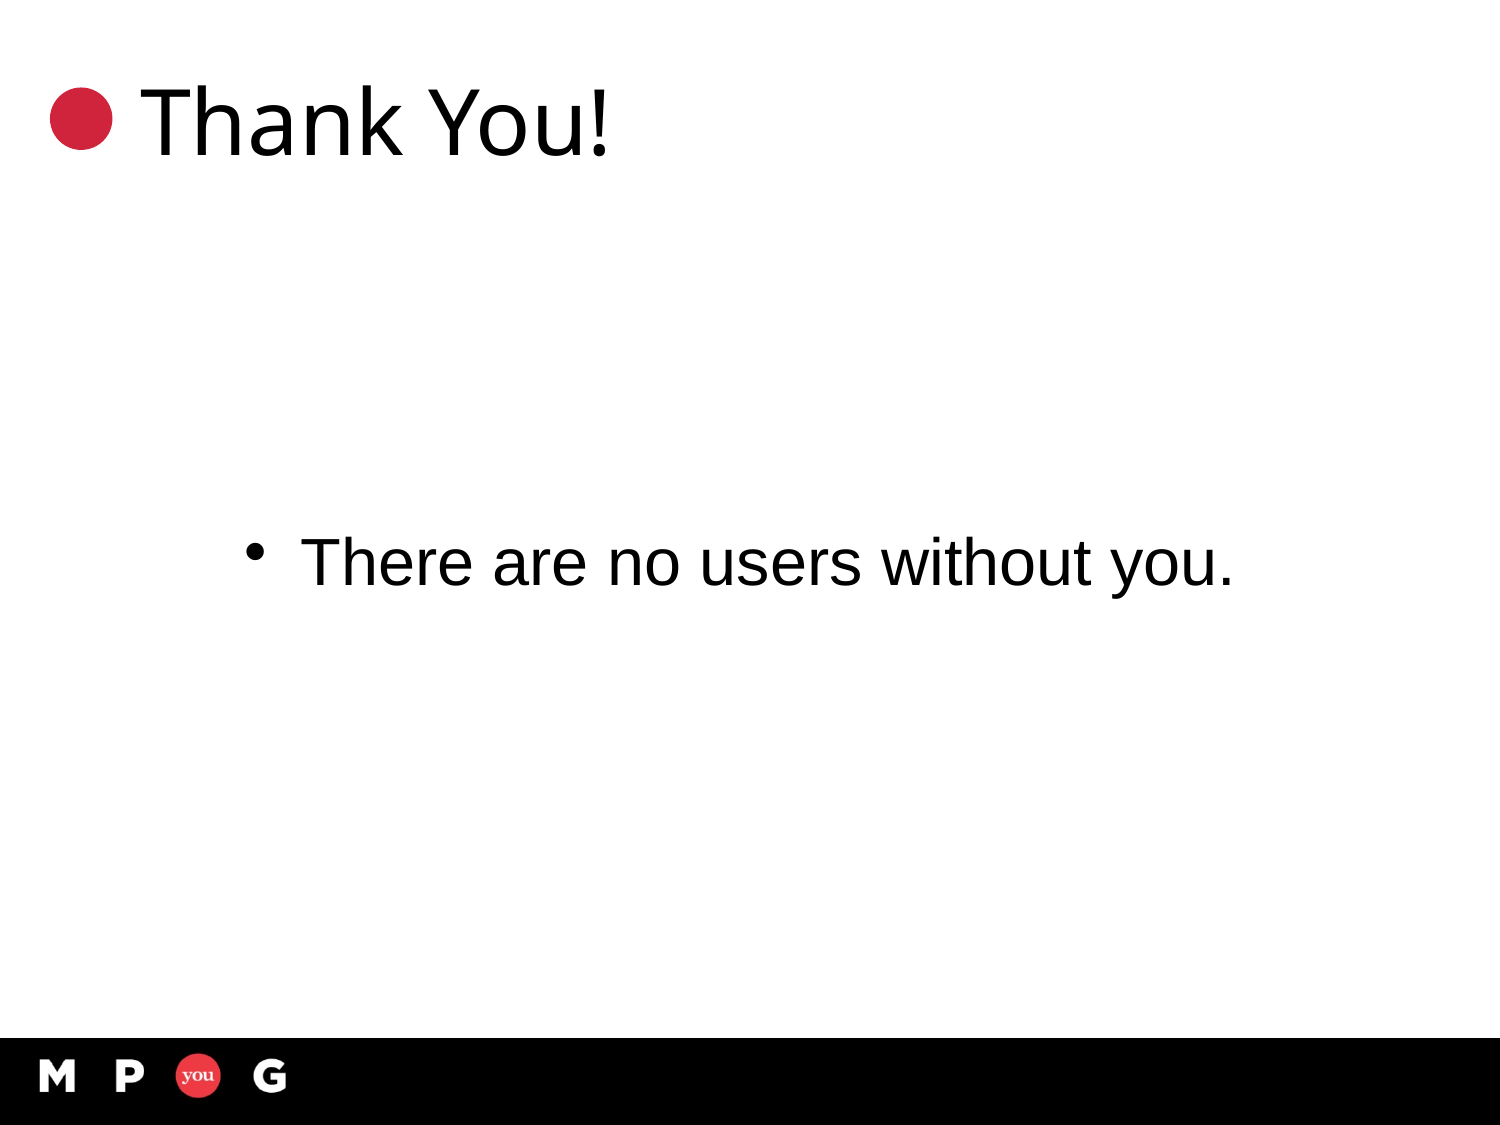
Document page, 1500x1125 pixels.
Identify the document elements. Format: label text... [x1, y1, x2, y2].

title Thank You! [124, 24, 1438, 213]
picture [37, 1052, 288, 1100]
list There are no users without you. [112, 324, 1388, 1001]
